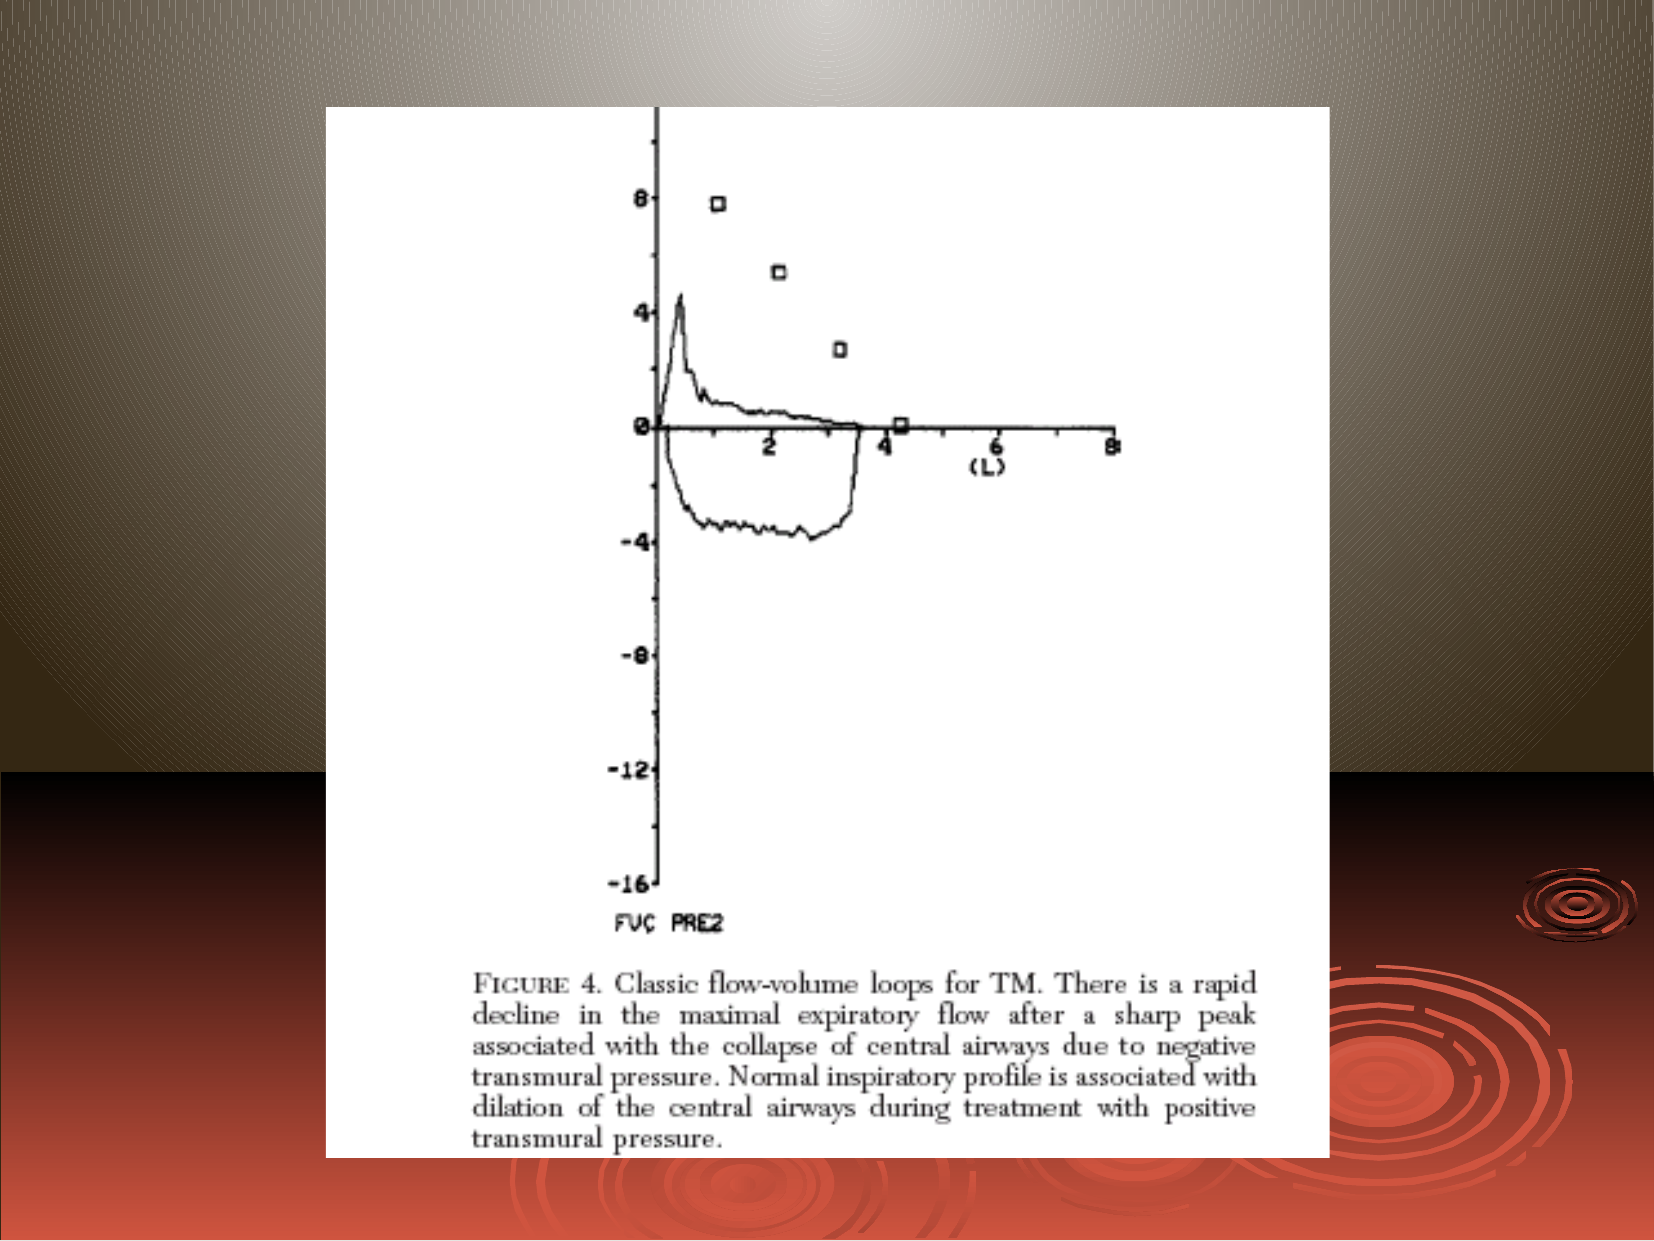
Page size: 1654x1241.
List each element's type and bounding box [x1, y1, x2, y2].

picture [325, 107, 1330, 1158]
